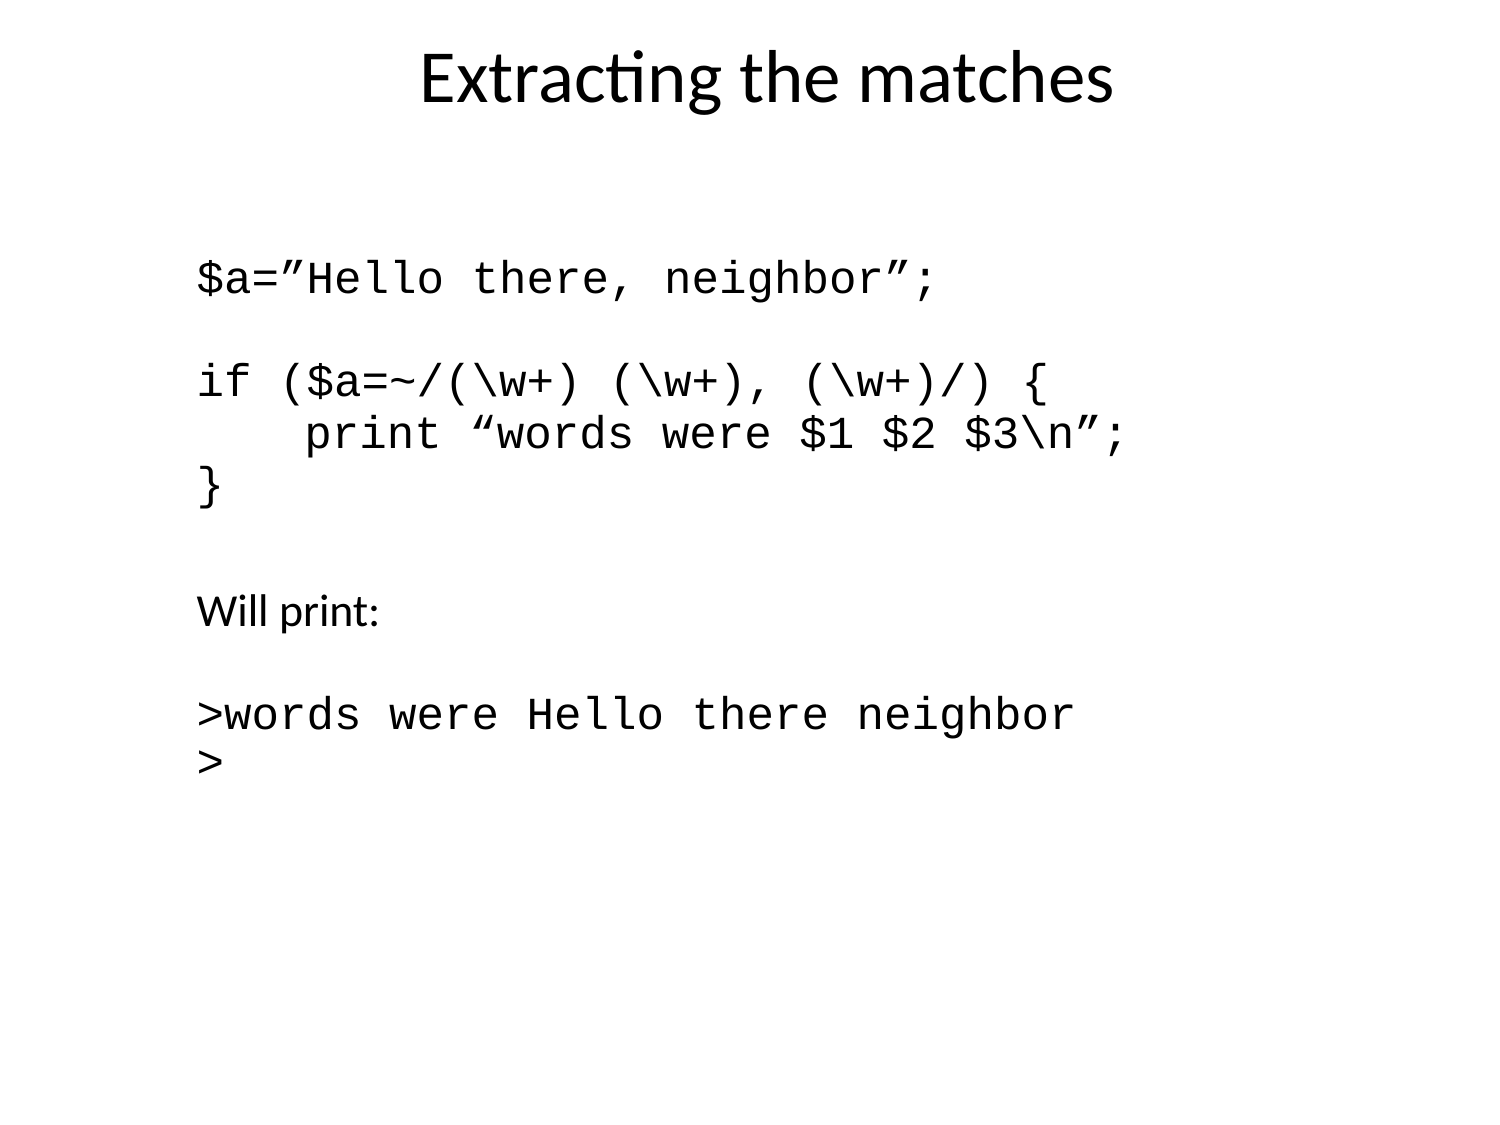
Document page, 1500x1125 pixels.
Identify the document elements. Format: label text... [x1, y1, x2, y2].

text_box $a=”Hello there, neighbor”; if ($a=~/(\w+) (\w+), (\w+)/) { print “words were $1 $2 $3\n”; } [183, 244, 1351, 517]
text_box Extracting the matches [405, 20, 1130, 124]
text_box Will print: >words were Hello there neighbor > [183, 573, 1125, 794]
